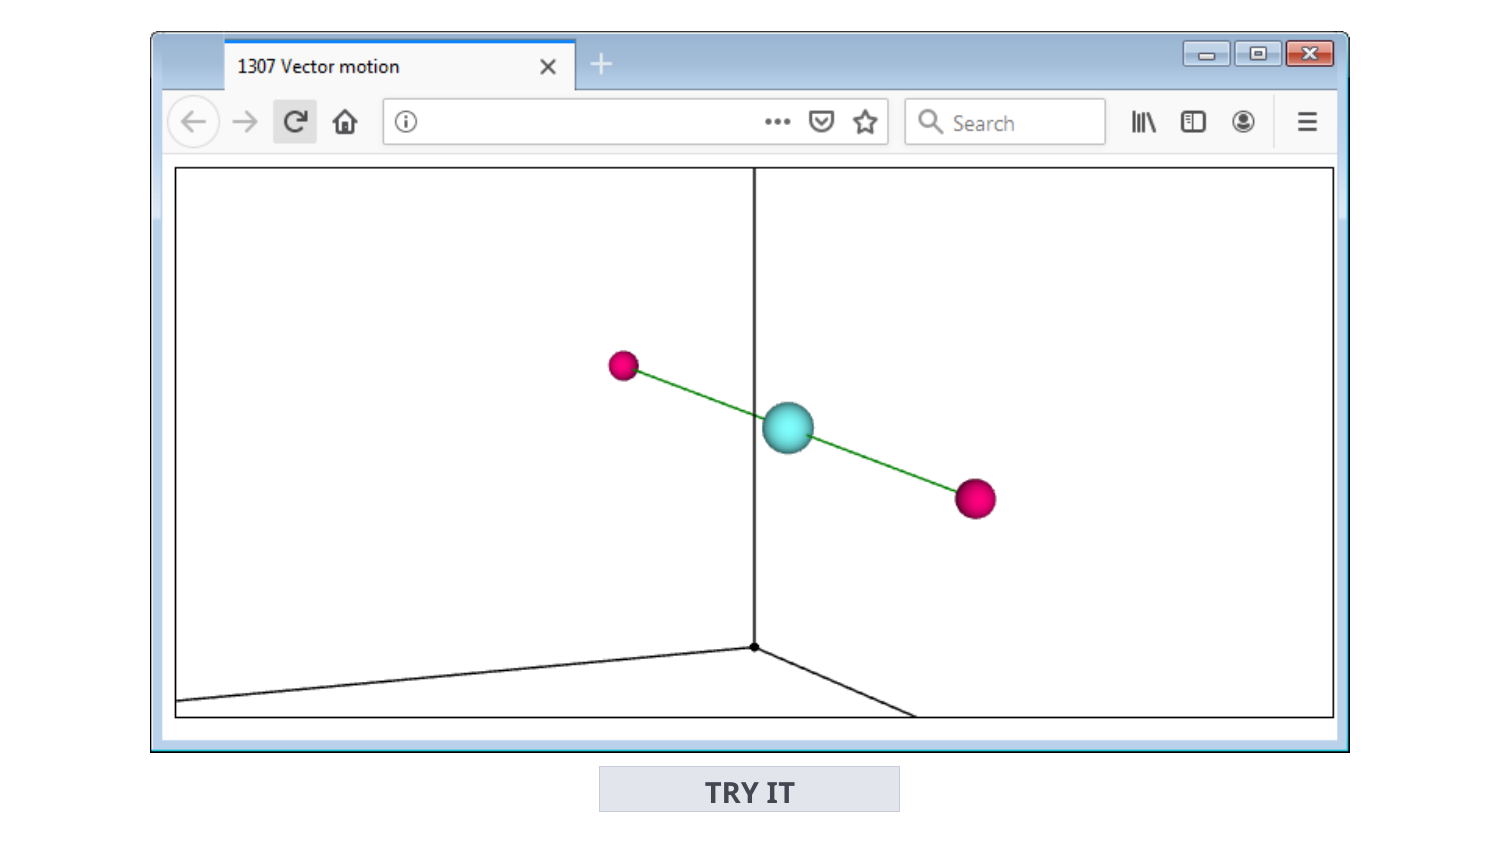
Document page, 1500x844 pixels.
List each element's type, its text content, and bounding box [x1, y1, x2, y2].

picture [149, 31, 1351, 753]
text_box TRY IT [599, 766, 900, 812]
